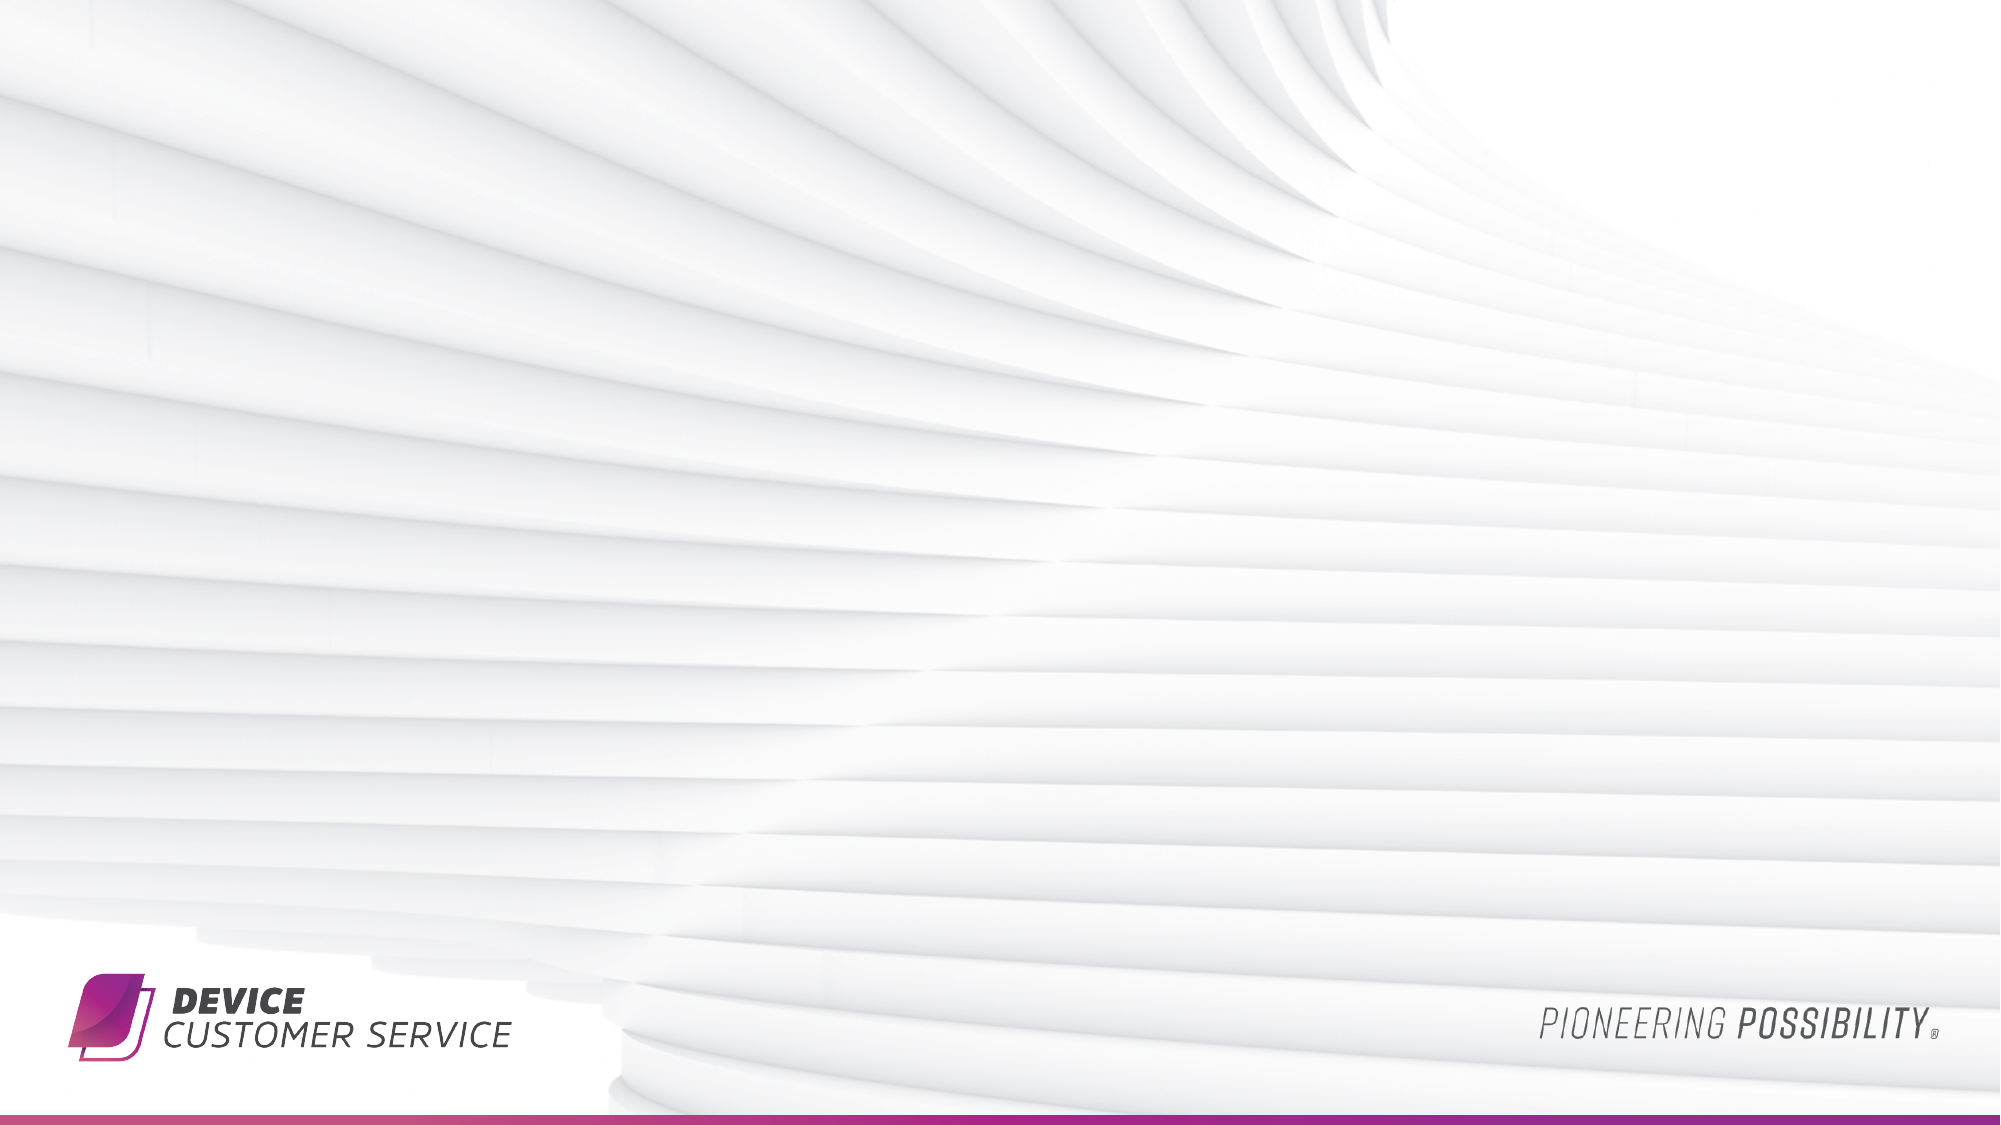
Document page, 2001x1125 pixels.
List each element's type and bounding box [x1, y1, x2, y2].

picture [0, 973, 2000, 1125]
